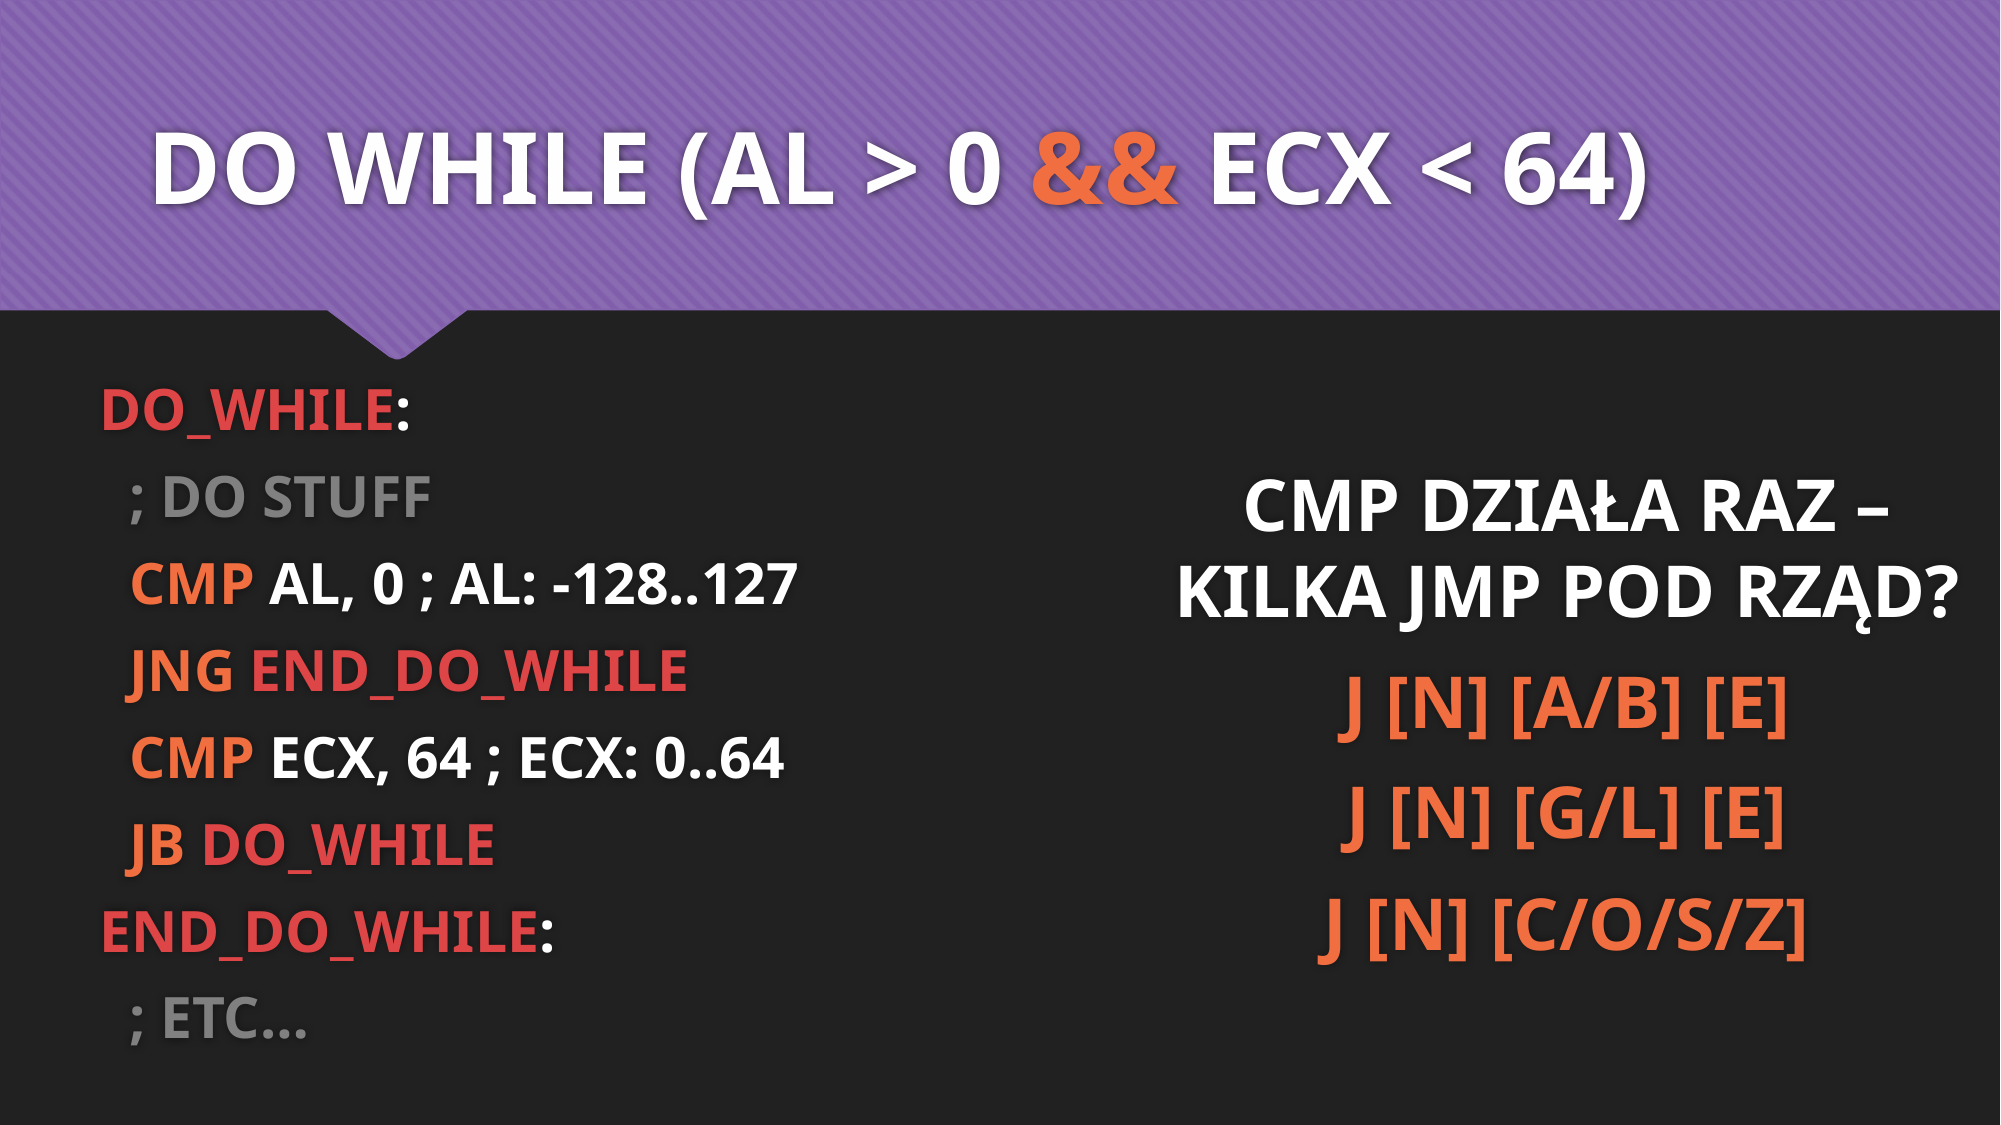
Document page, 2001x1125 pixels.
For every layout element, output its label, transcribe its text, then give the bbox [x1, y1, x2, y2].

text_box DO_WHILE: ; DO STUFF CMP AL, 0 ; AL: -128..127 JNG END_DO_WHILE CMP ECX, 64 ; ECX: 0..64 JB DO_WHILE END_DO_WHILE: ; ETC… [84, 364, 1976, 1060]
text_box CMP DZIAŁA RAZ – KILKA JMP POD RZĄD? J [N] [A/B] [E] J [N] [G/L] [E] J [N] [C/O/S/Z] [1157, 449, 1976, 975]
title DO WHILE (AL > 0 && ECX < 64) [132, 73, 1868, 233]
